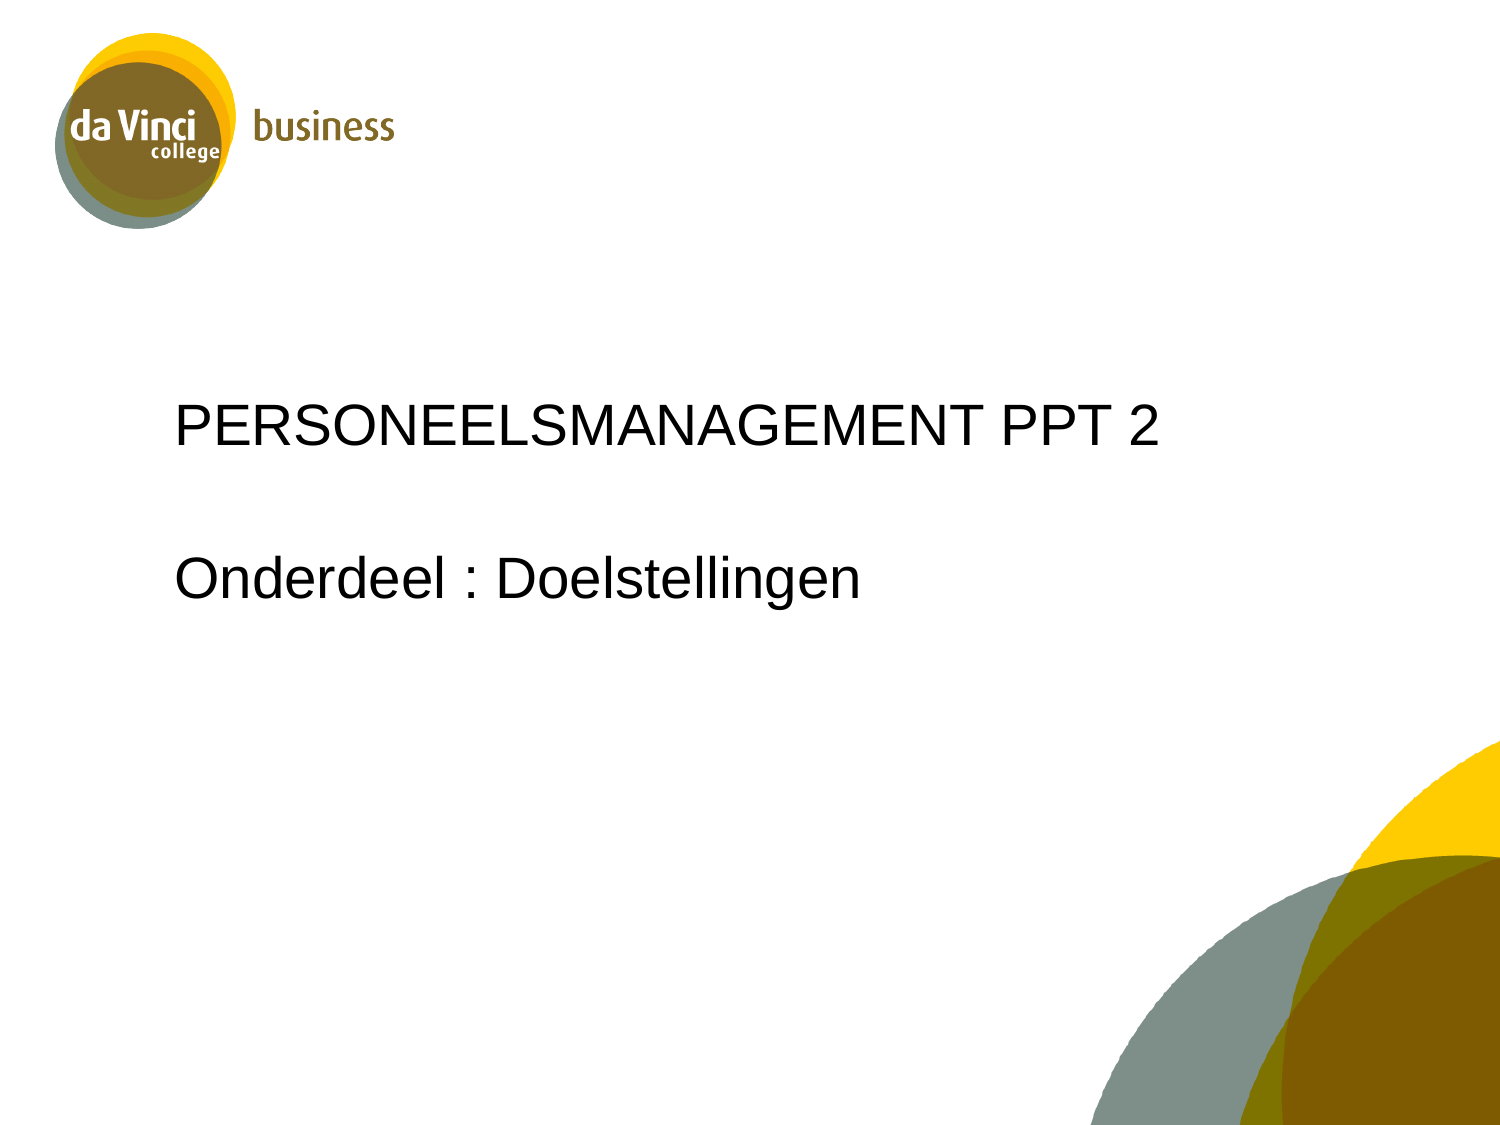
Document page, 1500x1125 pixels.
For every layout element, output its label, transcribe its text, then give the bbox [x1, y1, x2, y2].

picture [66, 727, 1500, 1125]
list PERSONEELSMANAGEMENT PPT 2 Onderdeel : Doelstellingen [159, 385, 1425, 1005]
picture [55, 33, 394, 229]
